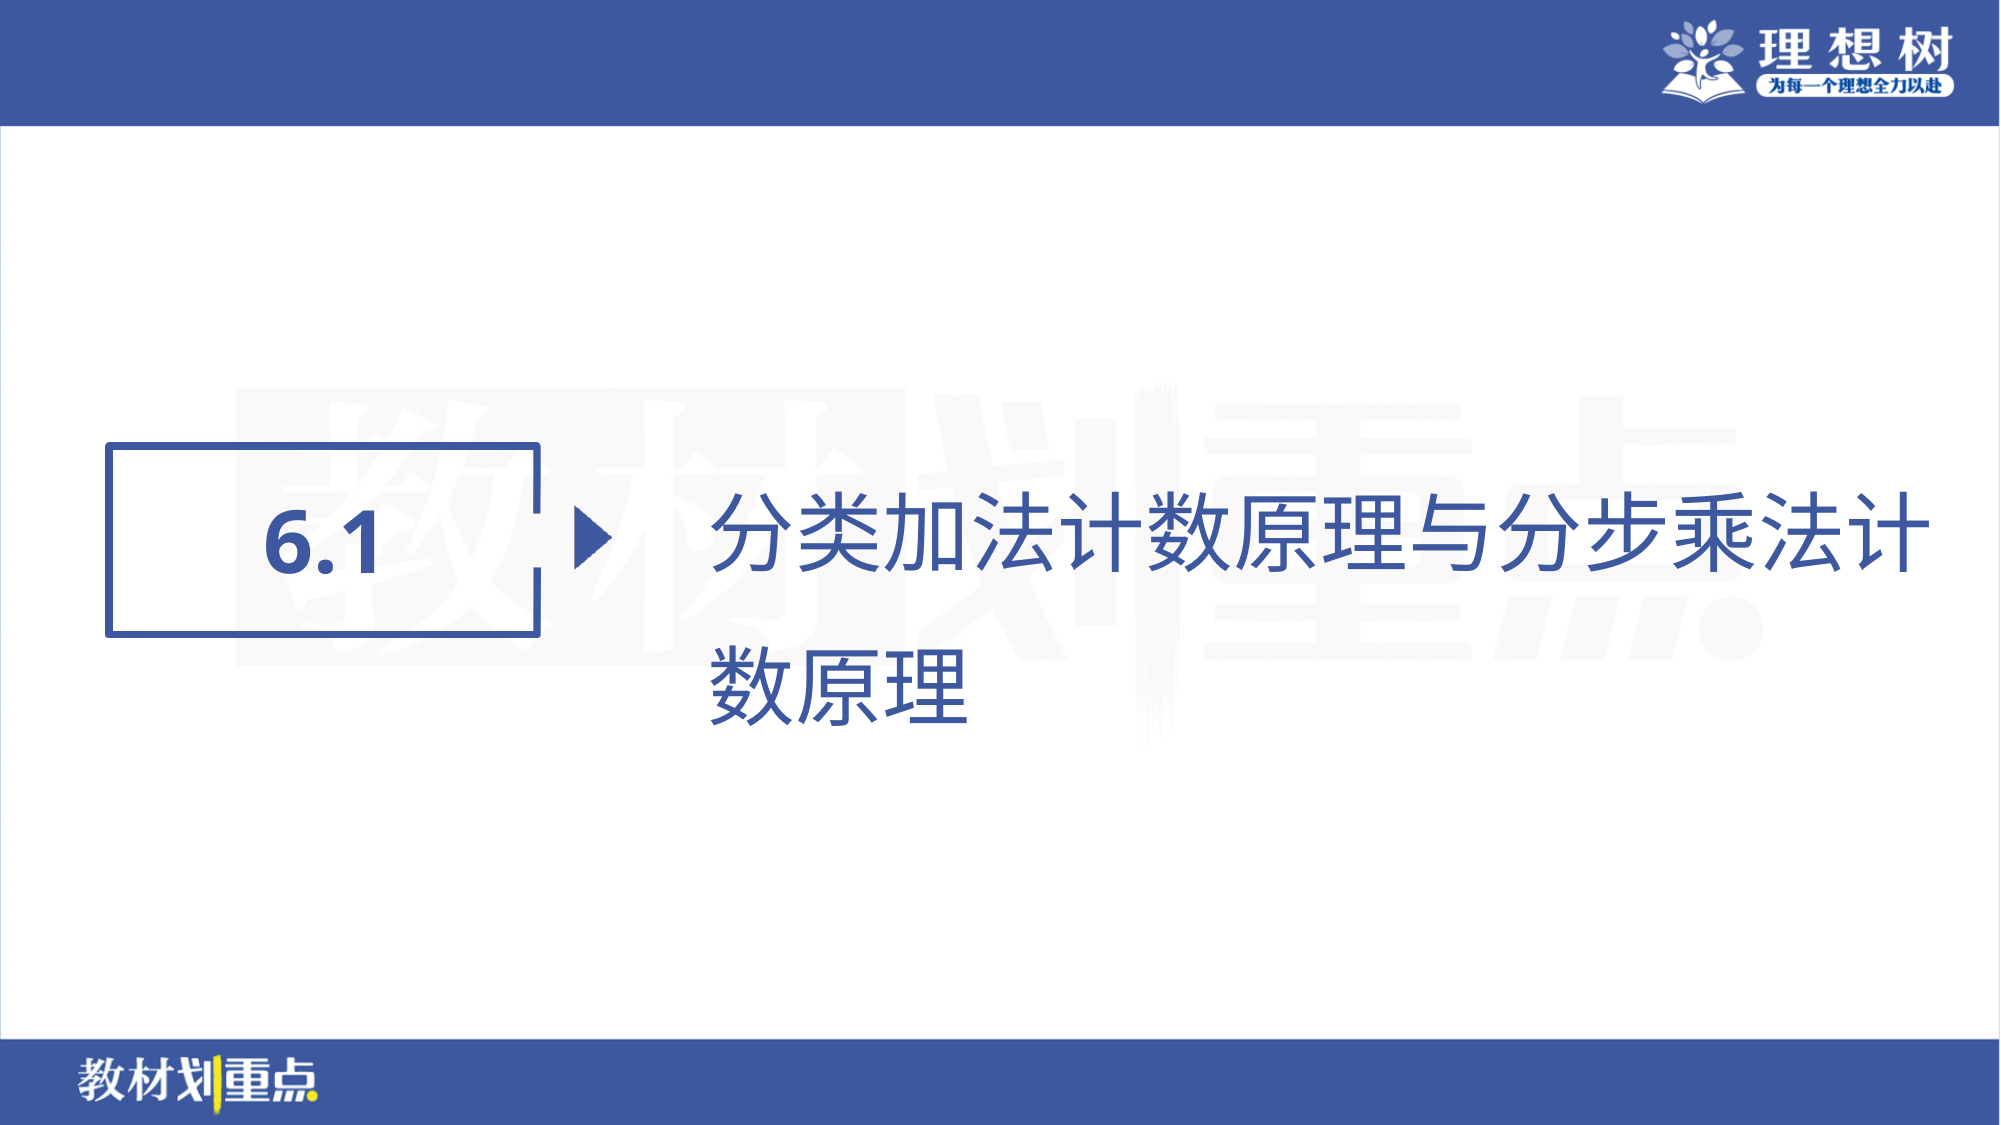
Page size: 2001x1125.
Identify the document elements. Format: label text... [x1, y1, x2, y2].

text_box 分类加法计数原理与分步乘法计 数原理 [708, 424, 1967, 723]
picture [0, 0, 2000, 1125]
